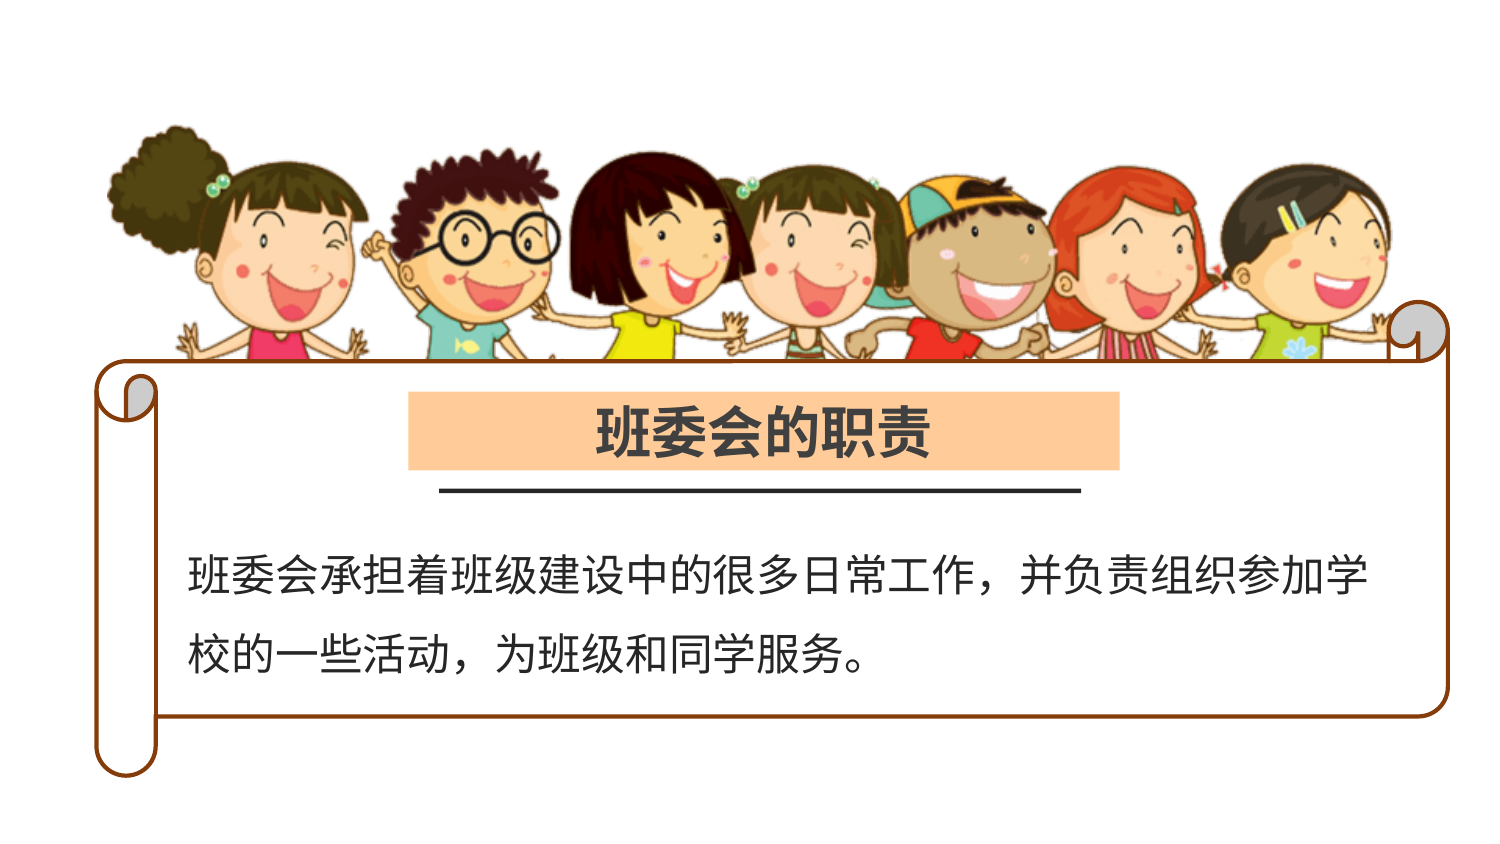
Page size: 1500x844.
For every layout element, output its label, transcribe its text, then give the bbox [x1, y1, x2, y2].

text_box 班委会承担着班级建设中的很多日常工作，并负责组织参加学校的一些活动，为班级和同学服务。 [176, 516, 1407, 685]
text_box [95, 300, 1449, 777]
text_box [438, 488, 1082, 494]
picture [107, 124, 1402, 488]
